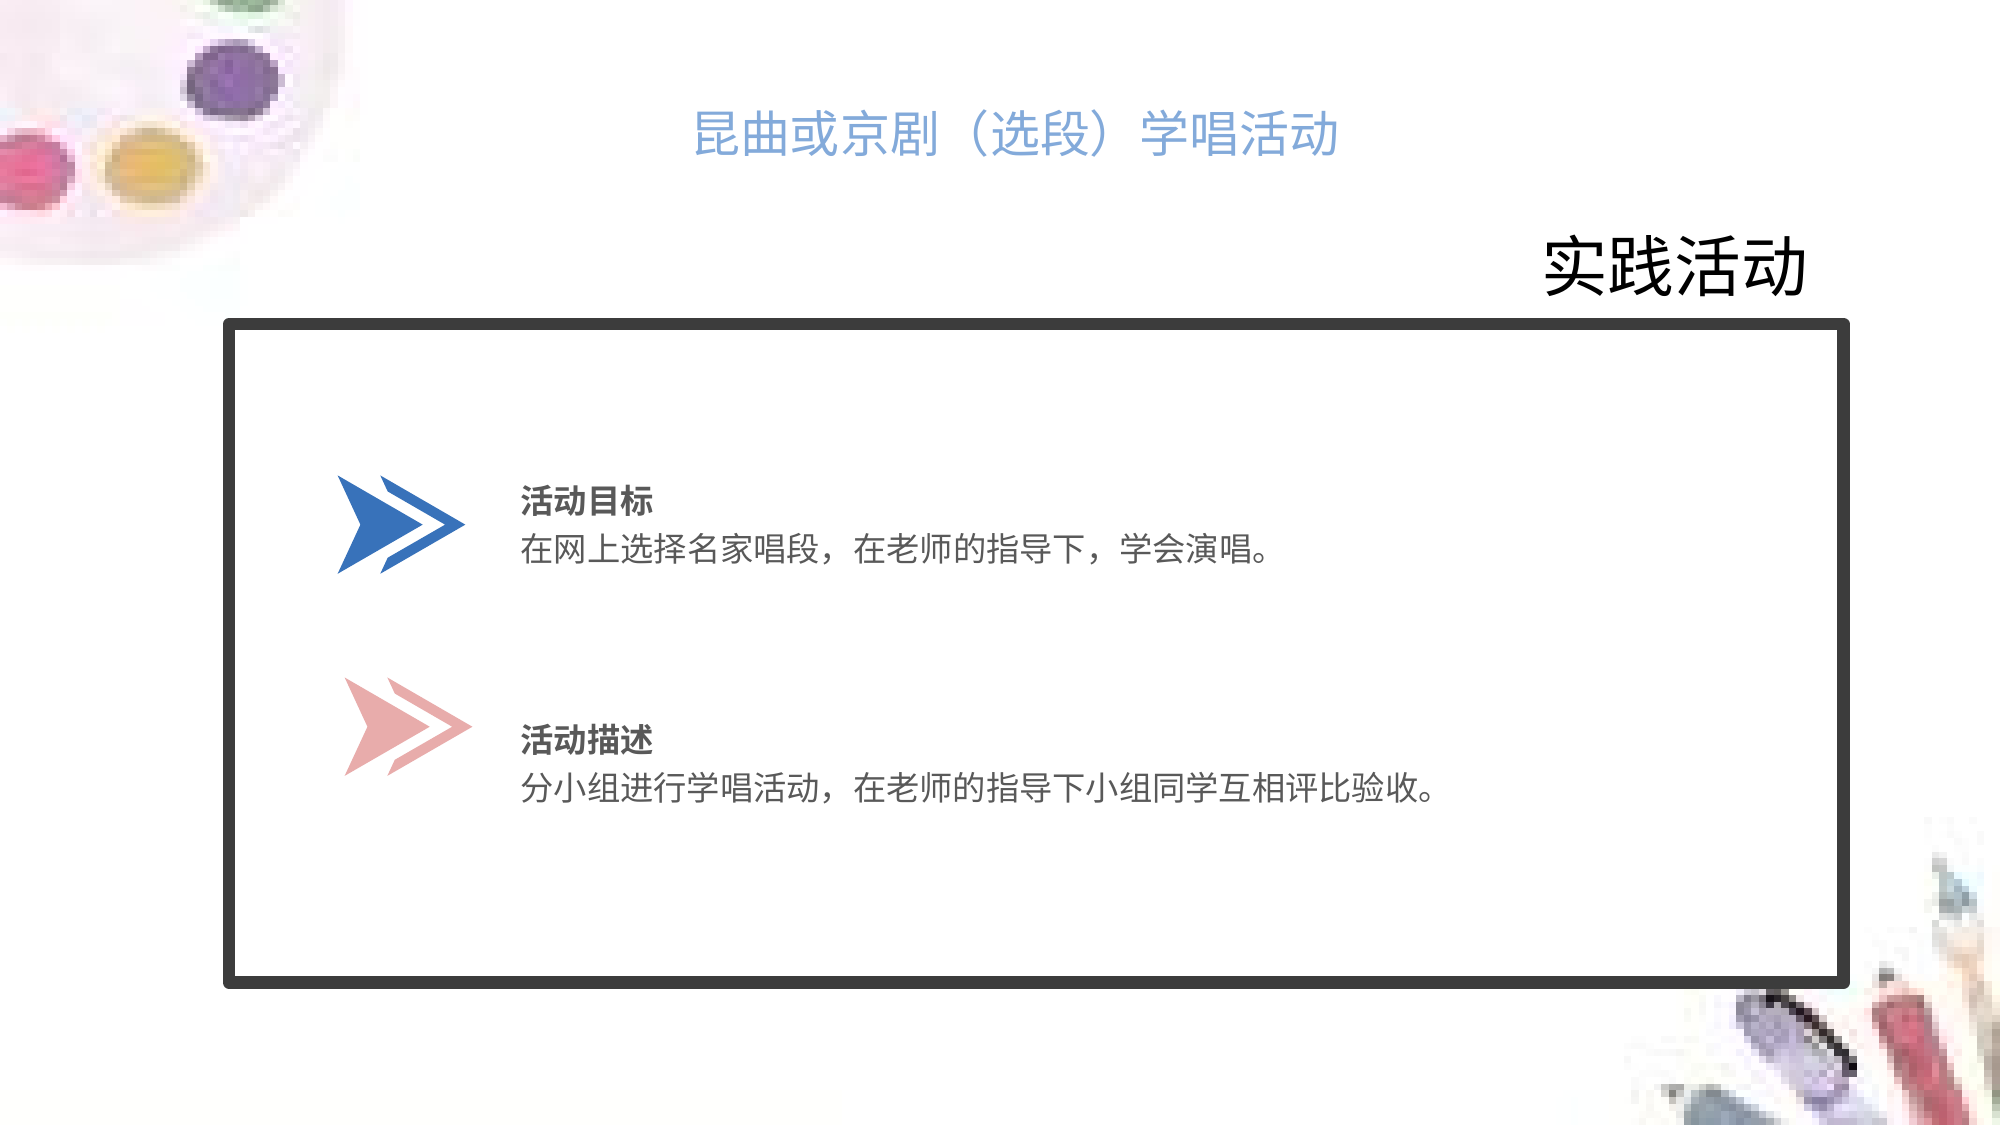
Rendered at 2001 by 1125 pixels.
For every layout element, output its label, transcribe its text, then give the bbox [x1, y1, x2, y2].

text_box 实践活动 [1526, 217, 1871, 313]
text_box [344, 677, 473, 777]
text_box [227, 322, 1846, 985]
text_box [337, 475, 466, 575]
text_box 活动目标 在网上选择名家唱段，在老师的指导下，学会演唱。 [517, 469, 1742, 572]
picture [0, 0, 2000, 1125]
text_box 活动描述 分小组进行学唱活动，在老师的指导下小组同学互相评比验收。 [517, 708, 1783, 811]
text_box 昆曲或京剧（选段）学唱活动 [567, 95, 1463, 171]
